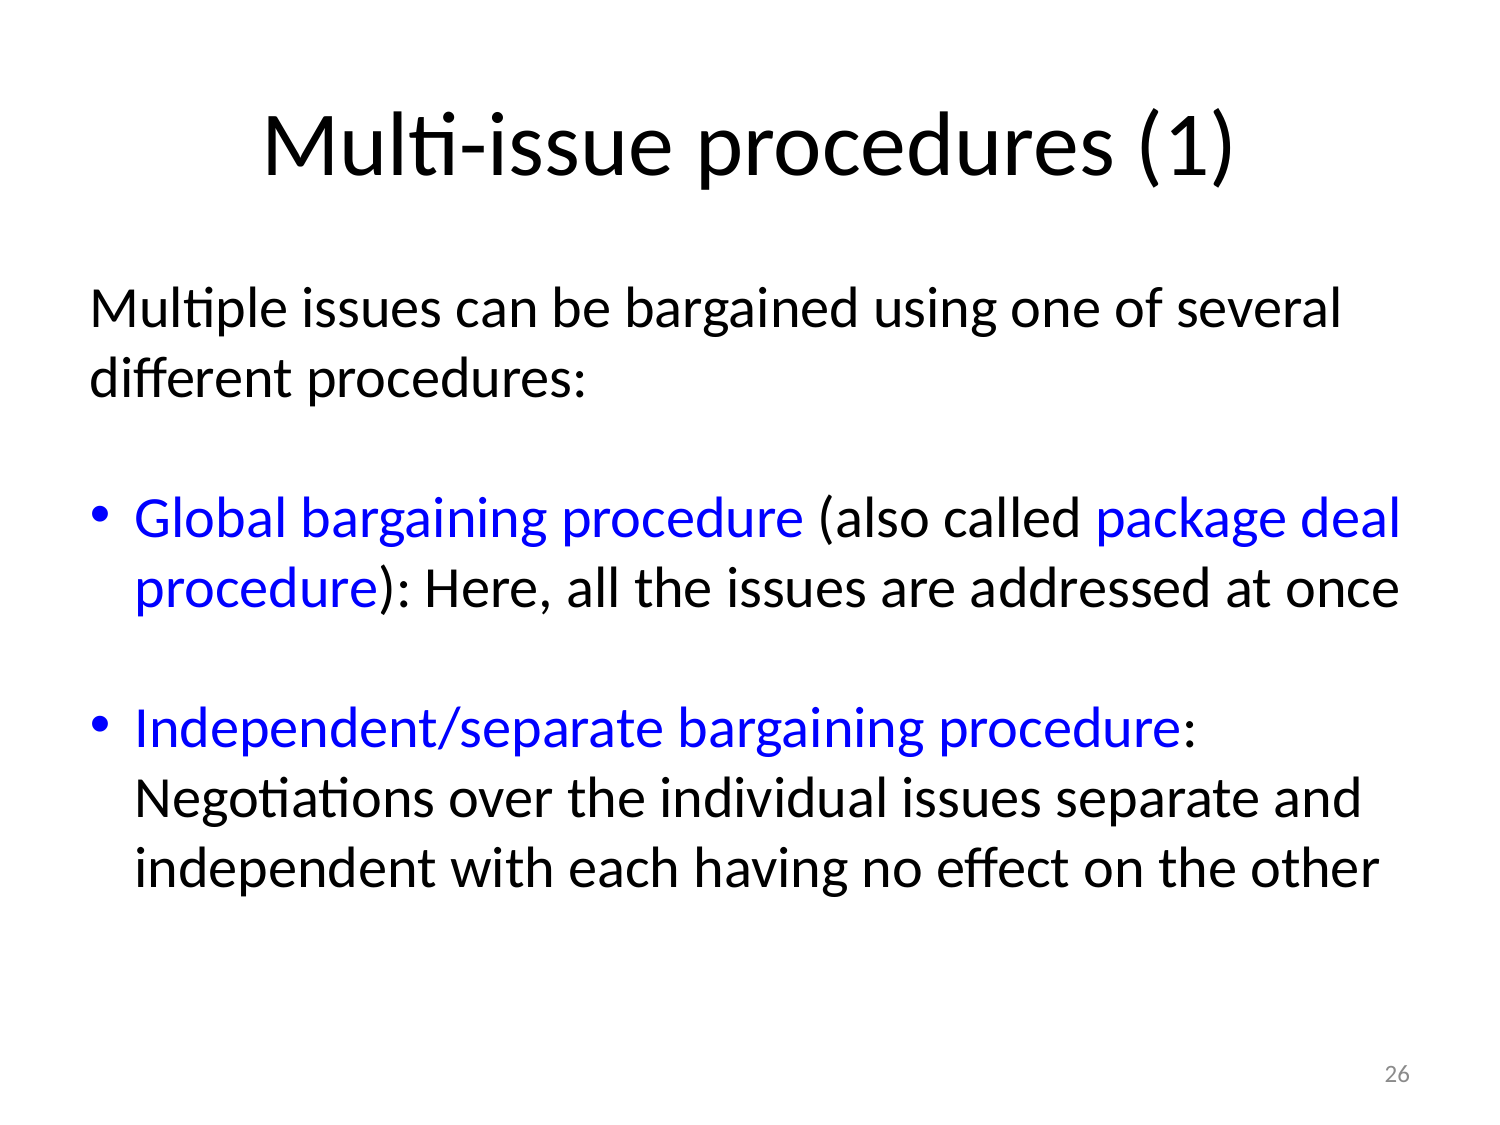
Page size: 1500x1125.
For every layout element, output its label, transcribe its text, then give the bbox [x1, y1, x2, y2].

text_box Multi-issue procedures (1) [75, 45, 1425, 233]
slide_number 26 [1074, 1042, 1425, 1103]
text_box Multiple issues can be bargained using one of several different procedures: Global bargaining procedure (also called package deal procedure): Here, all the issues are addressed at once Independent/separate bargaining procedure: Negotiations over the individual issues separate and independent with each having no effect on the other [75, 261, 1425, 1004]
